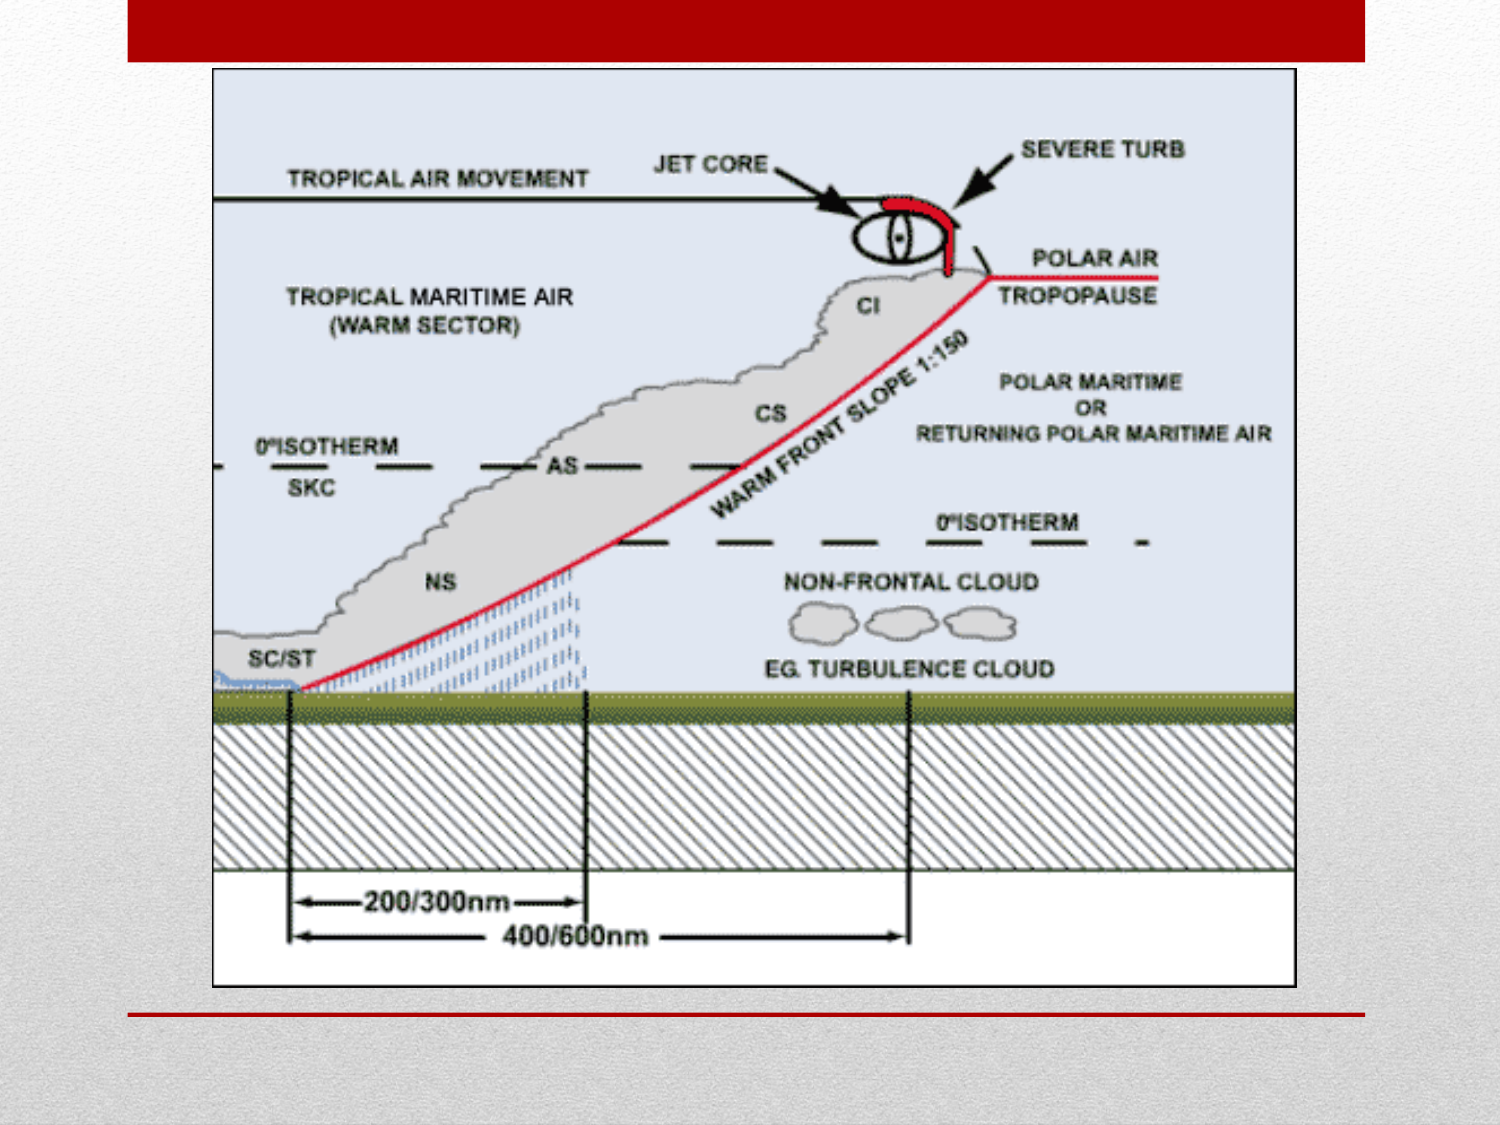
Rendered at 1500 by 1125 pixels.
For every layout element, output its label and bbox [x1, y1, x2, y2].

picture [211, 67, 1298, 989]
